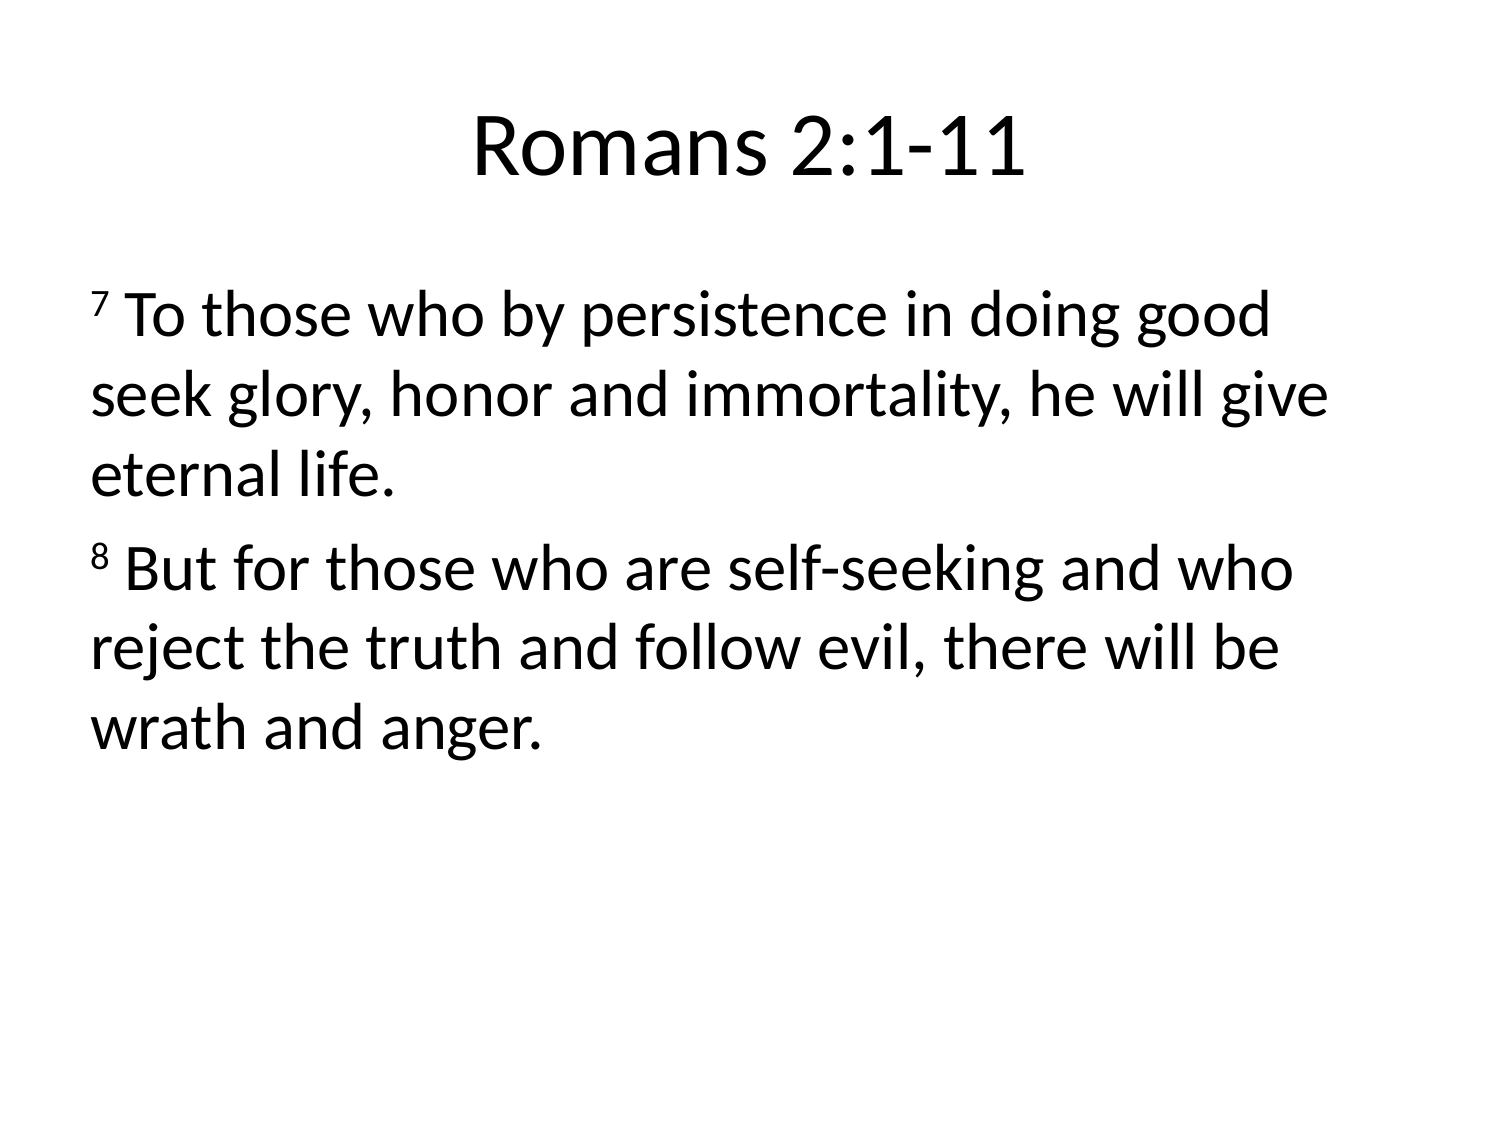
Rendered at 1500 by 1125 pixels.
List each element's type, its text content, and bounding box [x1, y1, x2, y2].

title Romans 2:1-11 [75, 45, 1425, 233]
list 7 To those who by persistence in doing good seek glory, honor and immortality, he will give eternal life. 8 But for those who are self-seeking and who reject the truth and follow evil, there will be wrath and anger. [75, 262, 1425, 1005]
